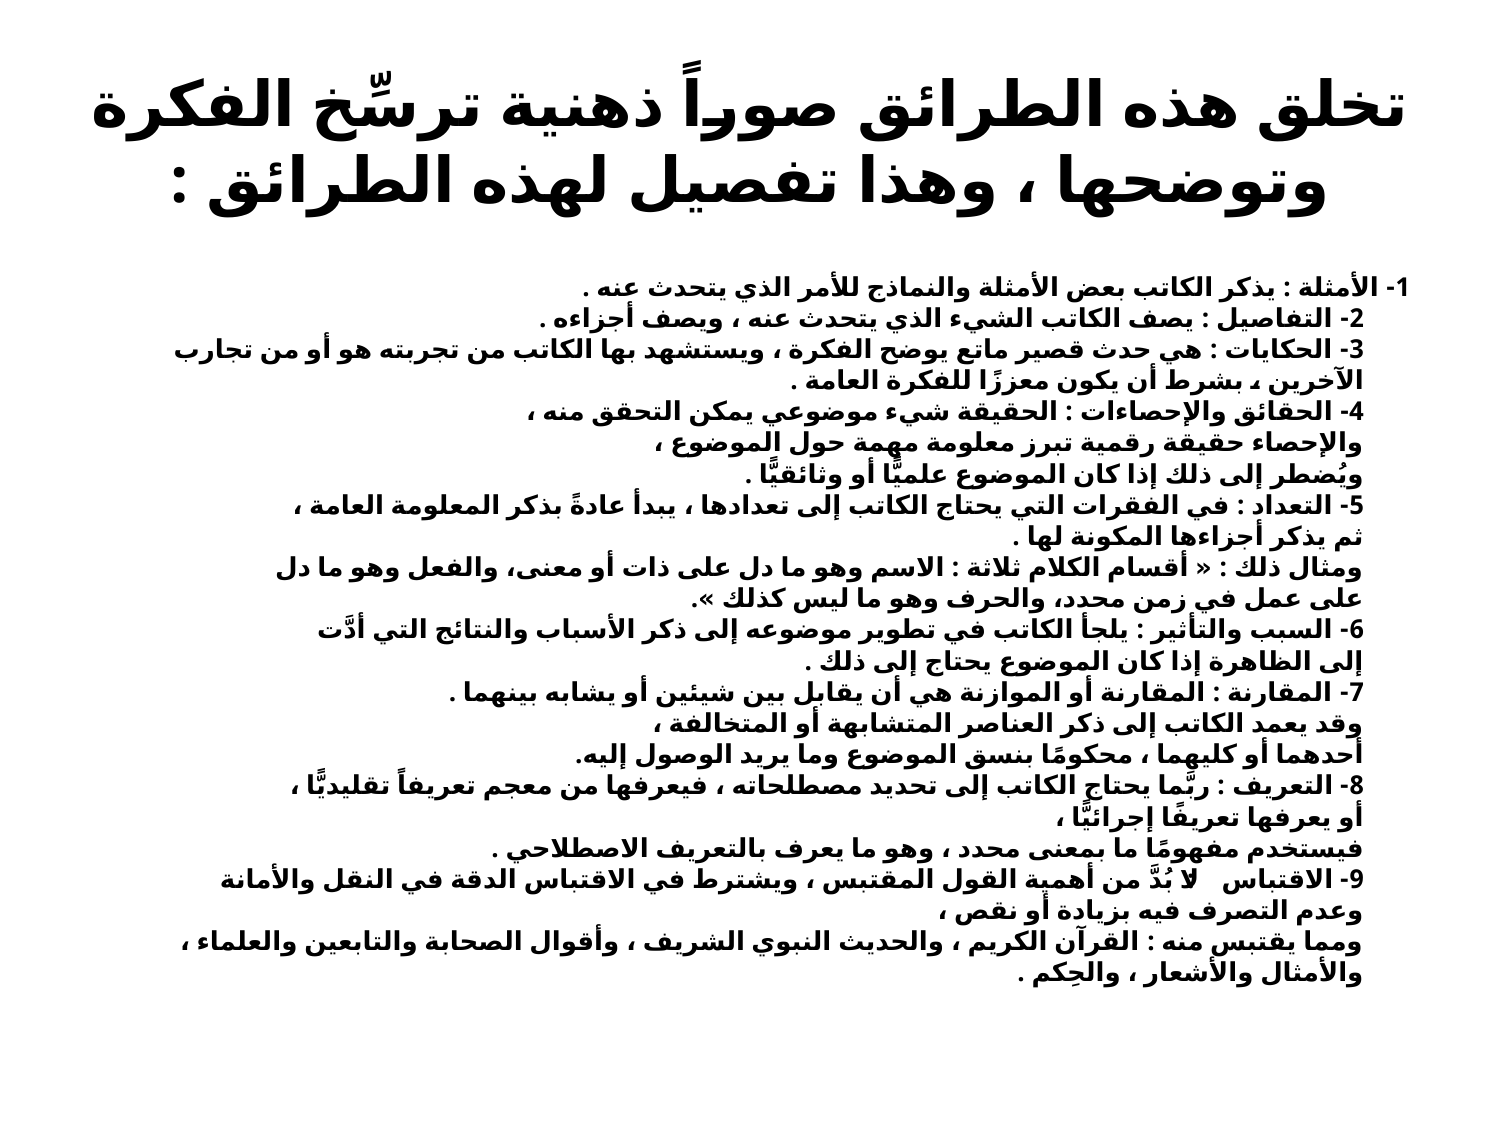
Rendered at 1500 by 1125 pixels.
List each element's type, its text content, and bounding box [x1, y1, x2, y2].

title تخلق هذه الطرائق صوراً ذهنية ترسِّخ الفكرة وتوضحها ، وهذا تفصيل لهذه الطرائق : [75, 45, 1425, 233]
list 1- الأمثلة : يذكر الكاتب بعض الأمثلة والنماذج للأمر الذي يتحدث عنه . 2- التفاصيل : يصف الكاتب الشيء الذي يتحدث عنه ، ويصف أجزاءه . 3- الحكايات : هي حدث قصير ماتع يوضح الفكرة ، ويستشهد بها الكاتب من تجربته هو أو من تجارب الآخرين ، بشرط أن يكون معززًا للفكرة العامة . 4- الحقائق والإحصاءات : الحقيقة شيء موضوعي يمكن التحقق منه ، والإحصاء حقيقة رقمية تبرز معلومة مهمة حول الموضوع ، ويُضطر إلى ذلك إذا كان الموضوع علميًّا أو وثائقيًّا . 5- التعداد : في الفقرات التي يحتاج الكاتب إلى تعدادها ، يبدأ عادةً بذكر المعلومة العامة ، ثم يذكر أجزاءها المكونة لها . ومثال ذلك : « أقسام الكلام ثلاثة : الاسم وهو ما دل على ذات أو معنى، والفعل وهو ما دل على عمل في زمن محدد، والحرف وهو ما ليس كذلك ». 6- السبب والتأثير : يلجأ الكاتب في تطوير موضوعه إلى ذكر الأسباب والنتائج التي أدَّت إلى الظاهرة إذا كان الموضوع يحتاج إلى ذلك . 7- المقارنة : المقارنة أو الموازنة هي أن يقابل بين شيئين أو يشابه بينهما . وقد يعمد الكاتب إلى ذكر العناصر المتشابهة أو المتخالفة ، أحدهما أو كليهما ، محكومًا بنسق الموضوع وما يريد الوصول إليه. 8- التعريف : ربَّما يحتاج الكاتب إلى تحديد مصطلحاته ، فيعرفها من معجم تعريفاً تقليديًّا ، أو يعرفها تعريفًا إجرائيًّا ، فيستخدم مفهومًا ما بمعنى محدد ، وهو ما يعرف بالتعريف الاصطلاحي . 9- الاقتباس : لا بُدَّ من أهمية القول المقتبس ، ويشترط في الاقتباس الدقة في النقل والأمانة وعدم التصرف فيه بزيادة أو نقص ، ومما يقتبس منه : القرآن الكريم ، والحديث النبوي الشريف ، وأقوال الصحابة والتابعين والعلماء ، والأمثال والأشعار ، والحِكم . [75, 262, 1425, 1005]
